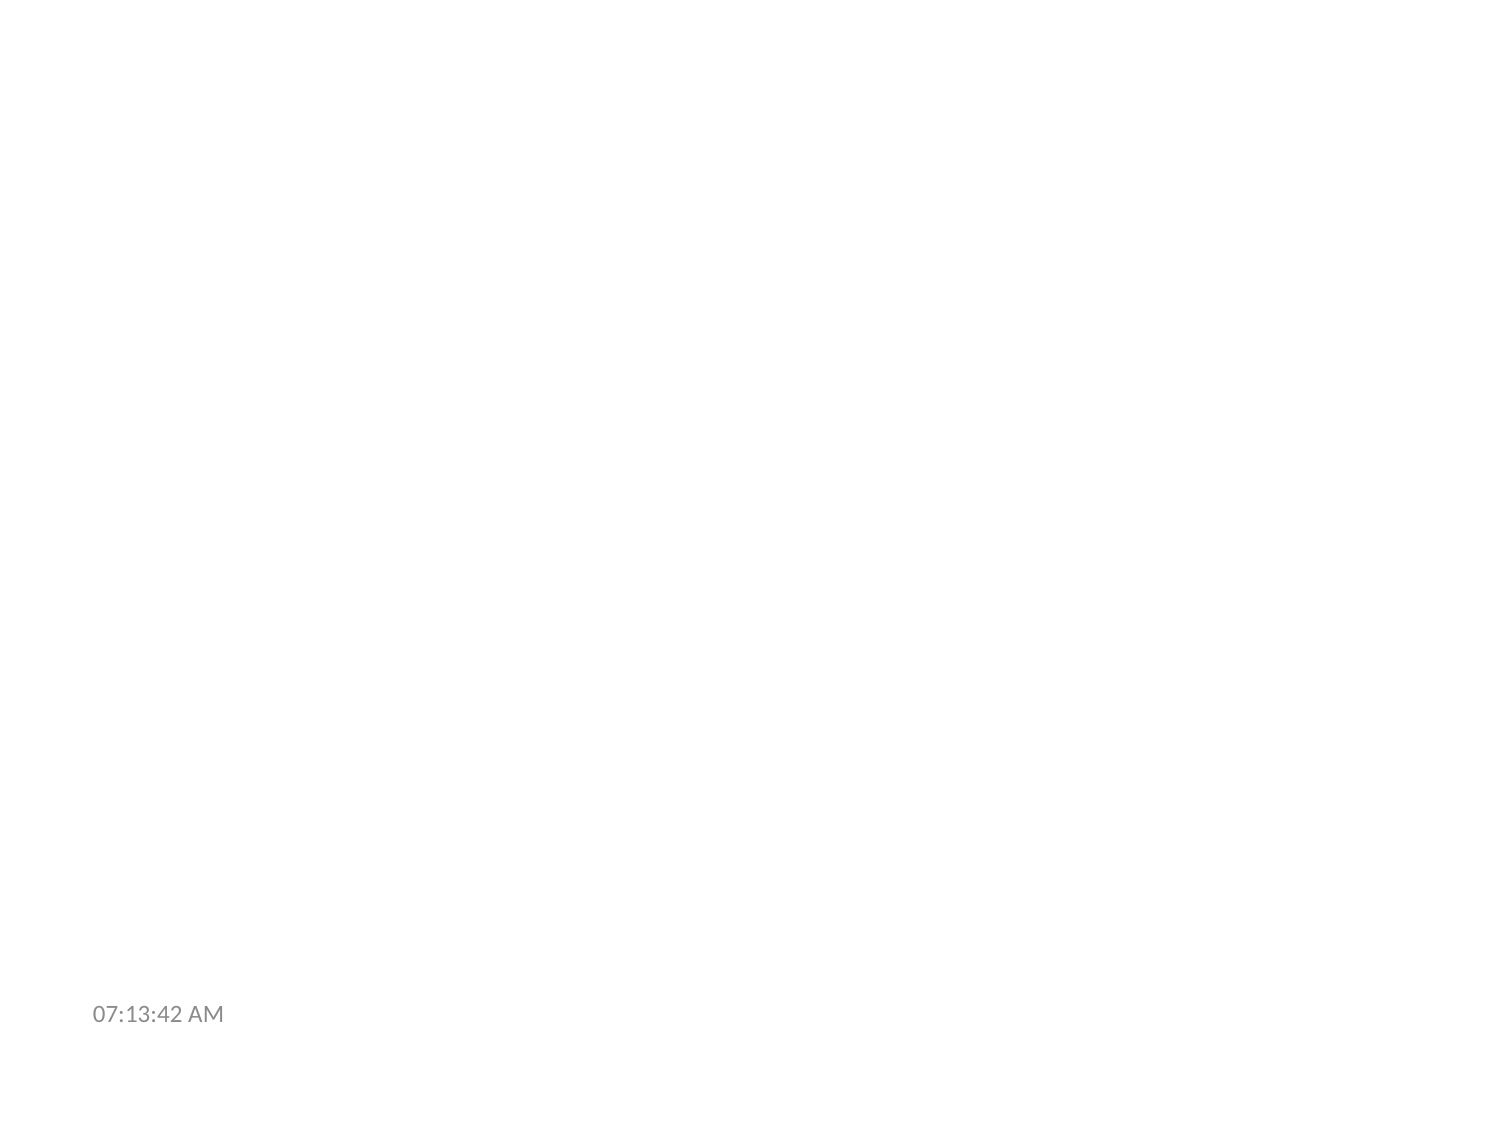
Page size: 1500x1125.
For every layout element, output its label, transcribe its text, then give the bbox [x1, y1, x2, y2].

text_box 3:35:09 PM [77, 982, 428, 1043]
